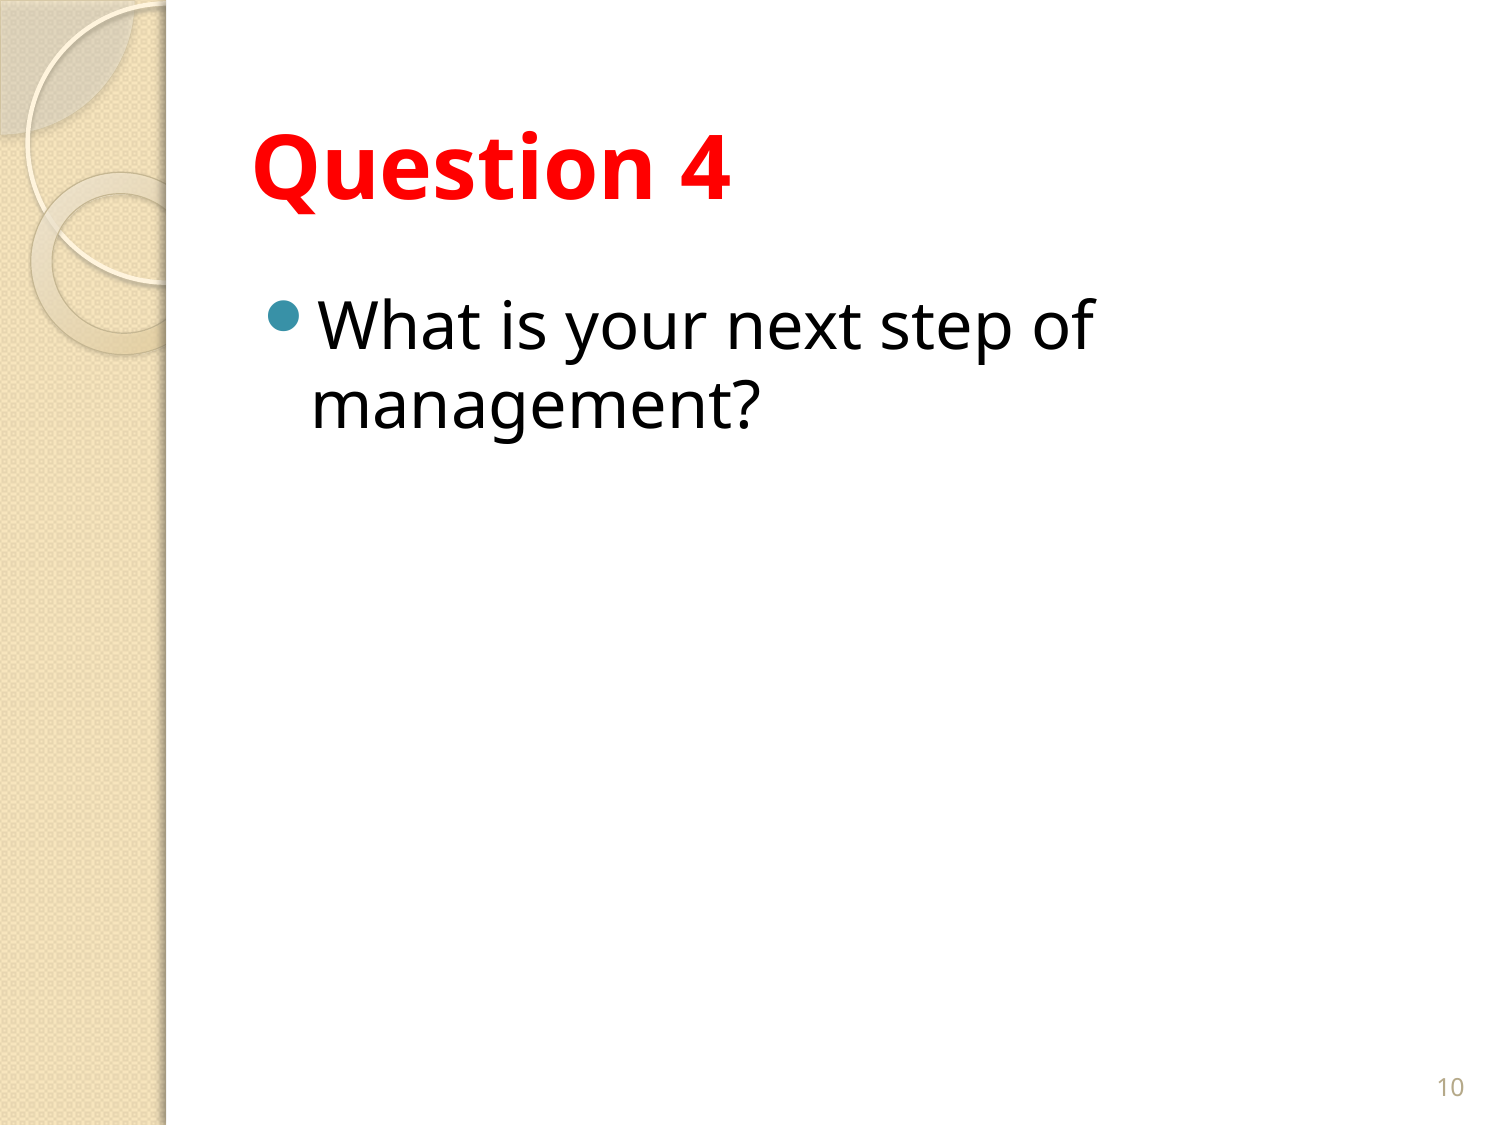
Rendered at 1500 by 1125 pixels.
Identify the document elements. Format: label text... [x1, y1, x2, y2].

title Question 4 [235, 70, 1466, 258]
list What is your next step of management? [235, 275, 1450, 1063]
slide_number 10 [1413, 1034, 1488, 1113]
